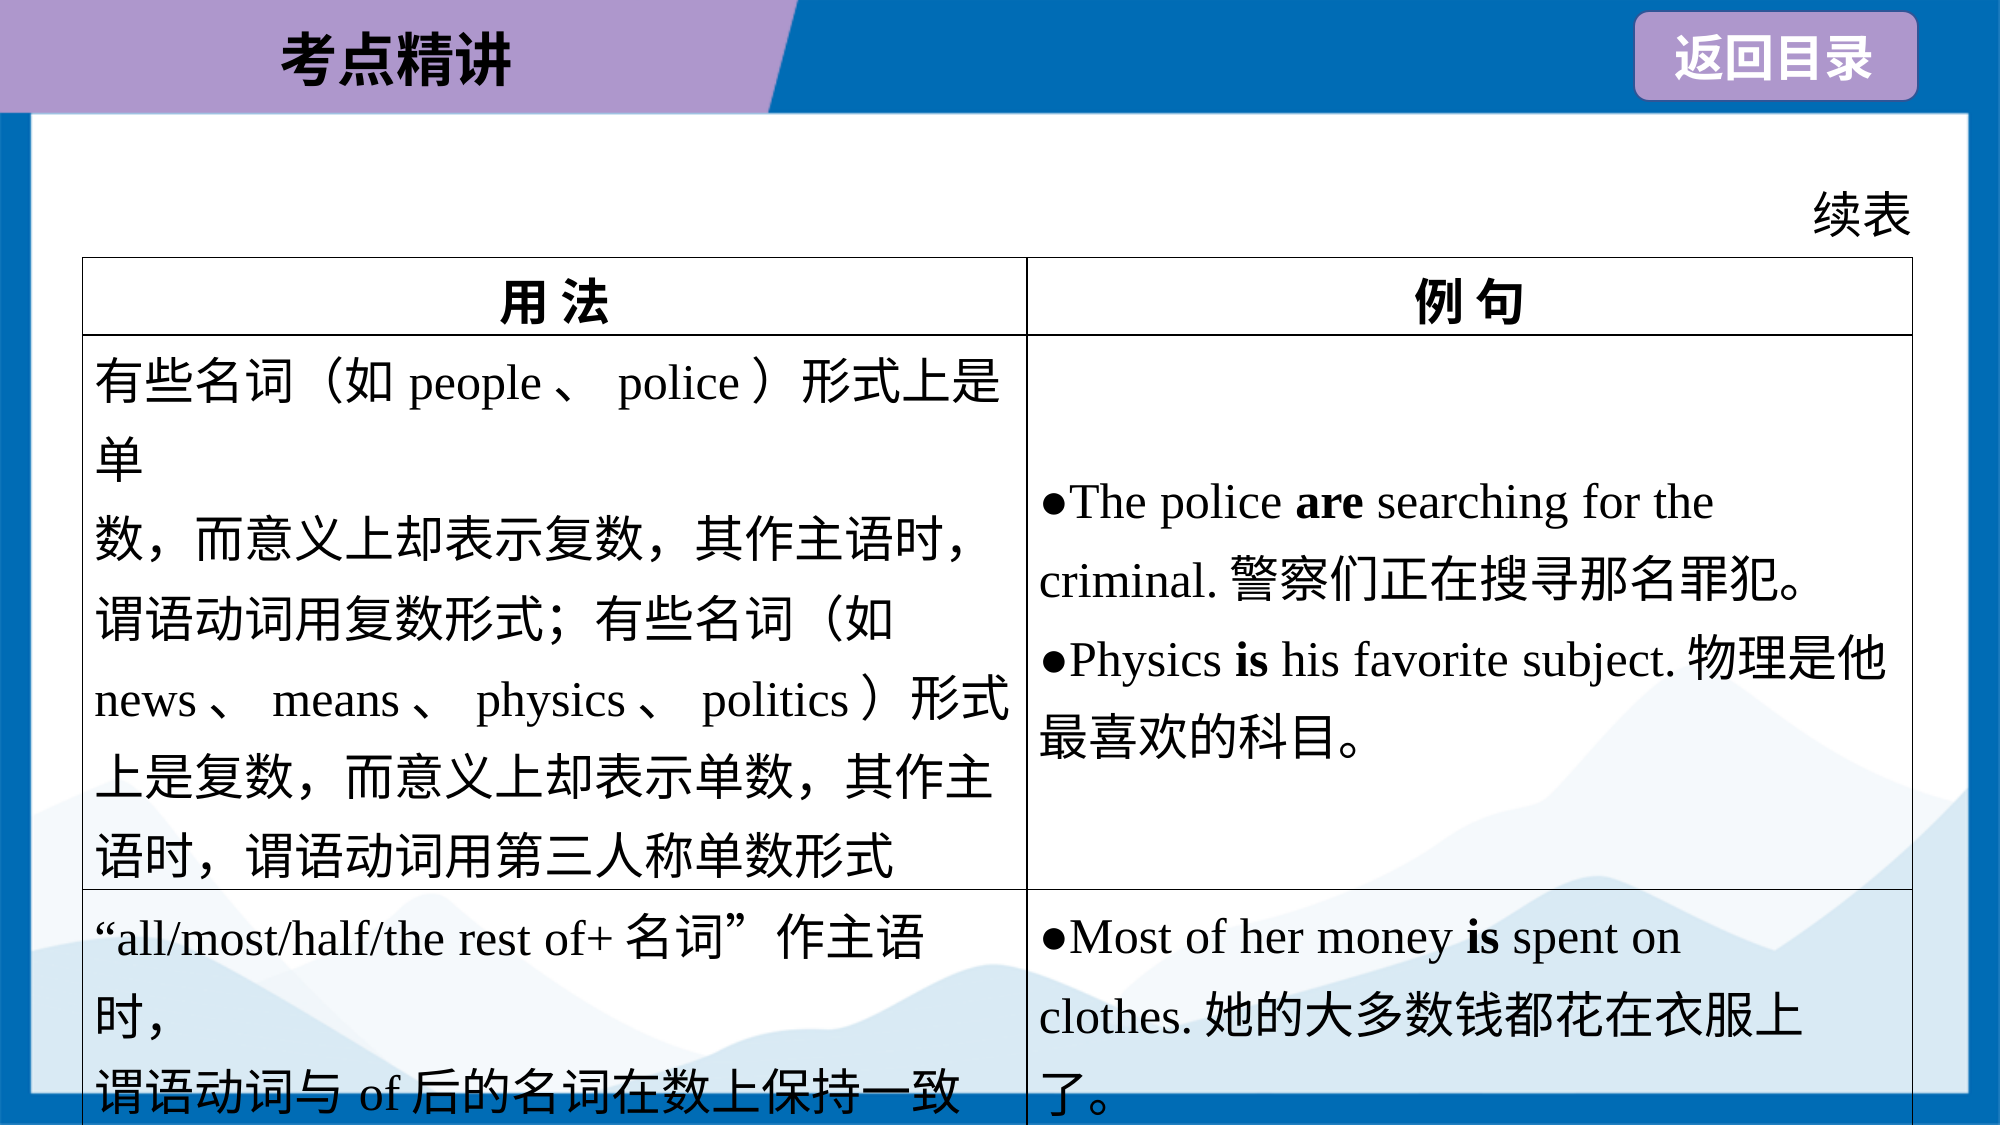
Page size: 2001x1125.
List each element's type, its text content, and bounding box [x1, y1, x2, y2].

table_cell 有些名词（如people、police）形式上是单 数，而意义上却表示复数，其作主语时，谓语动词用复数形式；有些名词（如news、means、physics、politics）形式上是复数，而意义上却表示单数，其作主语时，谓语动词用第三人称单数形式 [83, 336, 1026, 889]
table_header 例 句 [1028, 258, 1912, 334]
table_header 用 法 [83, 258, 1026, 334]
picture [0, 0, 2000, 1125]
table_cell ●The police are searching for the criminal.警察们正在搜寻那名罪犯。 ●Physics is his favorite subject.物理是他最喜欢的科目。 [1028, 336, 1912, 889]
table_cell “all/most/half/the rest of+名词”作主语时， 谓语动词与of后的名词在数上保持一致 [83, 890, 1026, 1125]
text_box 续表 [1811, 156, 1913, 244]
table_cell ●Most of her money is spent on clothes.她的大多数钱都花在衣服上了。 [1028, 890, 1912, 1125]
